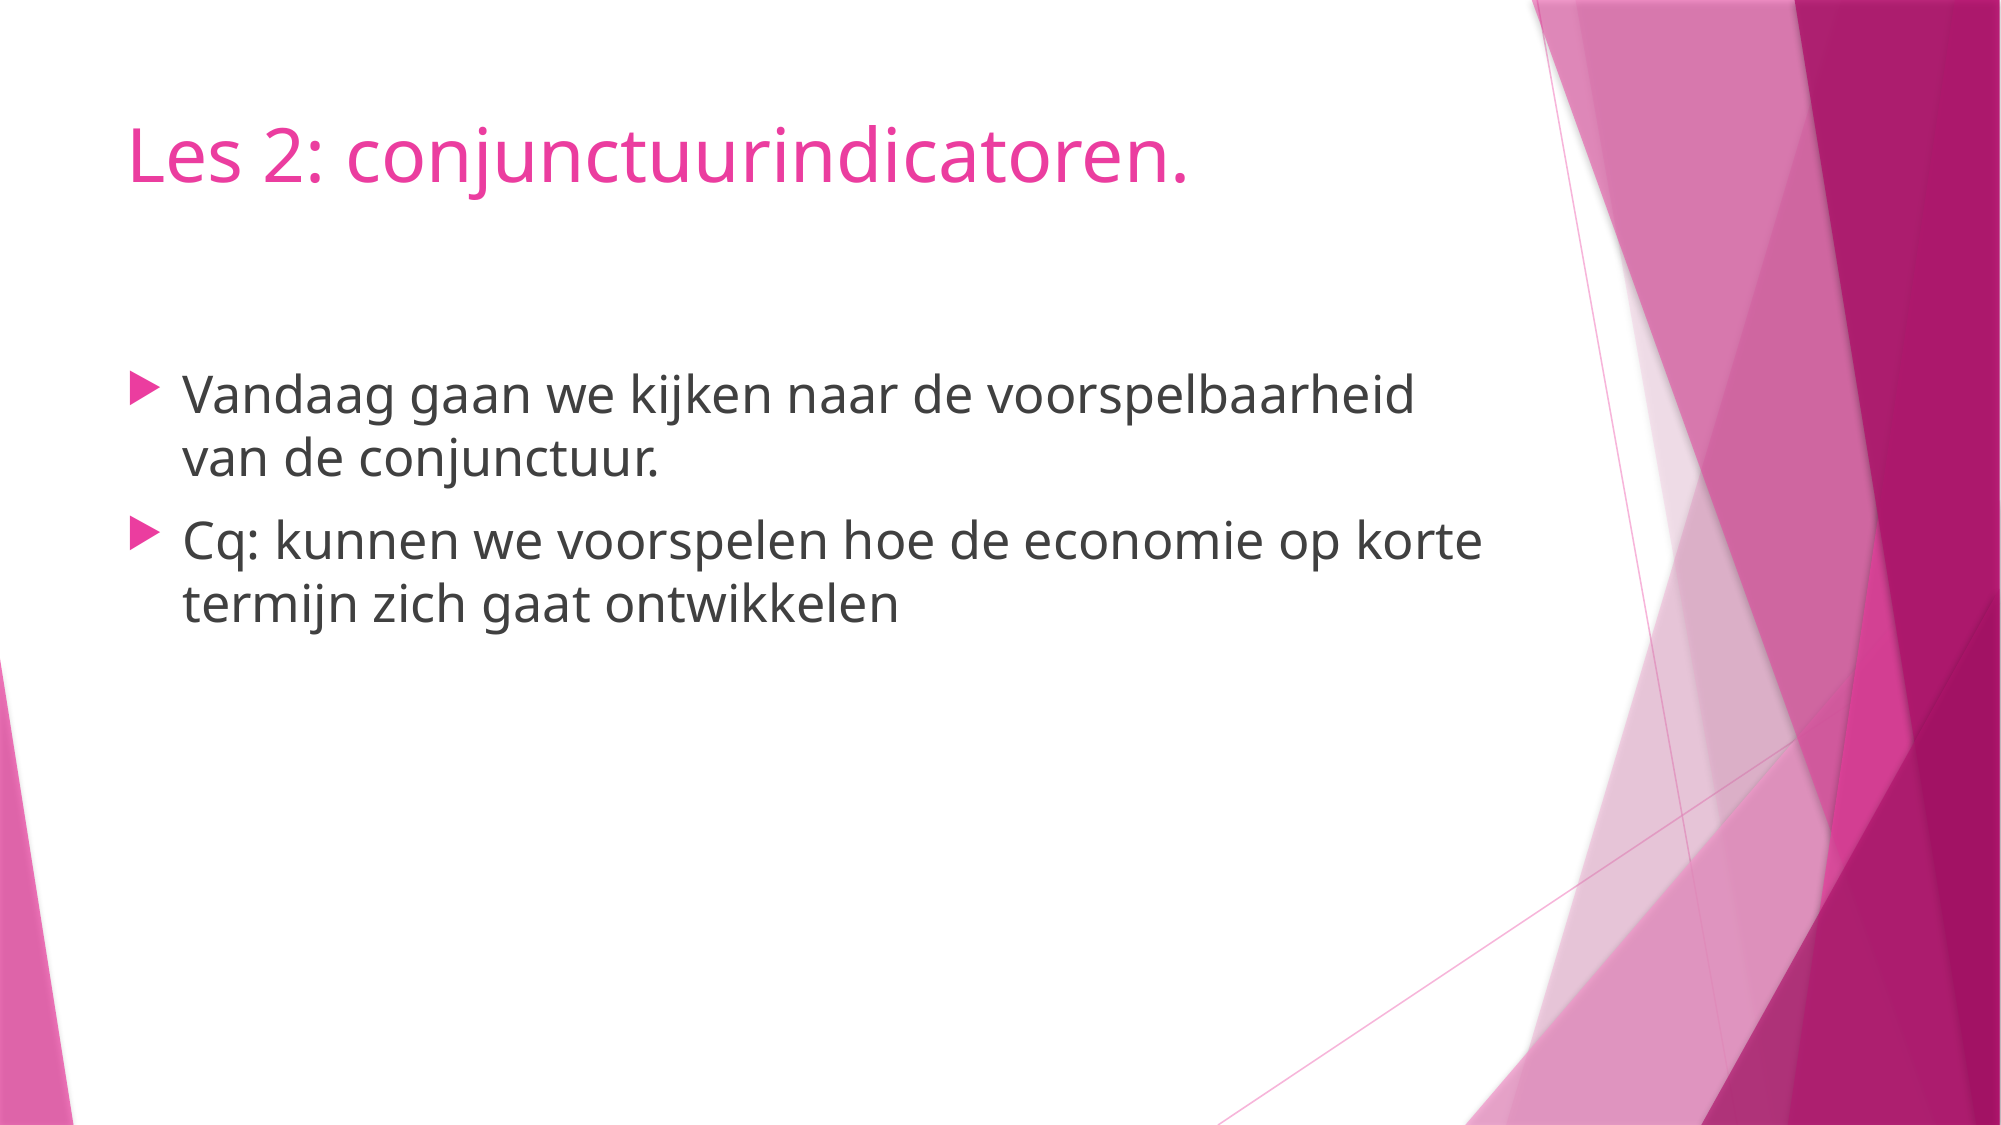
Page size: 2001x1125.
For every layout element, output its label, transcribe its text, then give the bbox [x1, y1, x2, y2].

list Vandaag gaan we kijken naar de voorspelbaarheid van de conjunctuur. Cq: kunnen we voorspelen hoe de economie op korte termijn zich gaat ontwikkelen [111, 354, 1522, 992]
title Les 2: conjunctuurindicatoren. [111, 99, 1522, 317]
